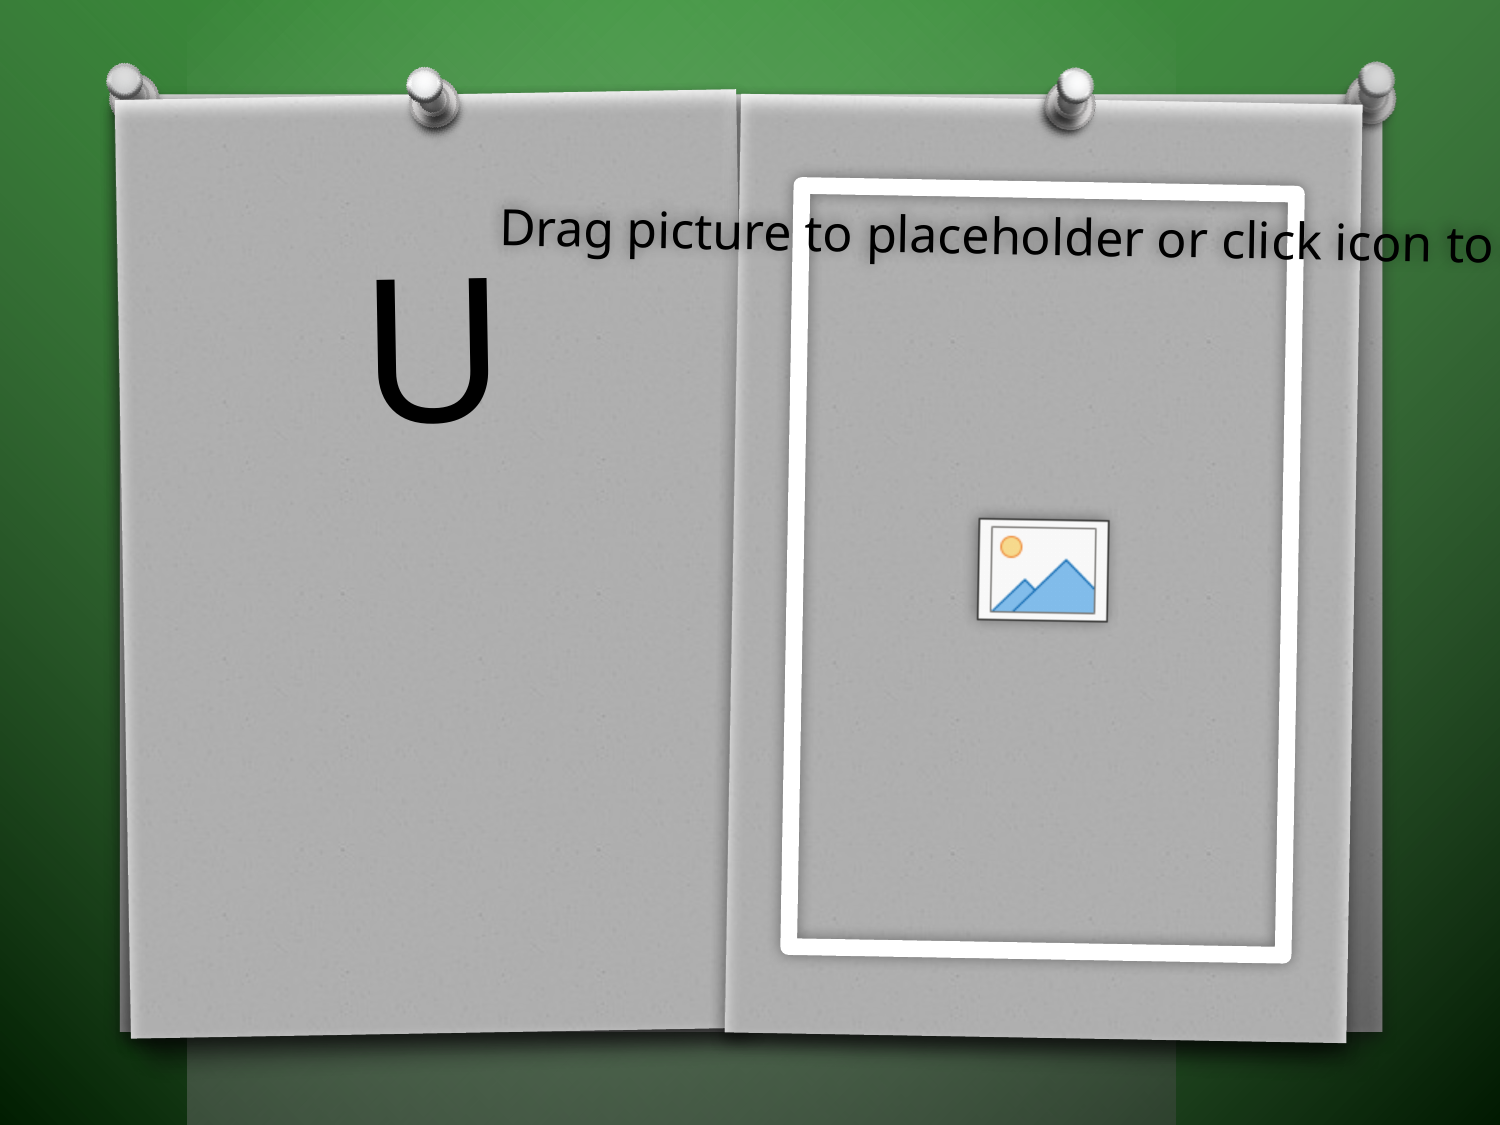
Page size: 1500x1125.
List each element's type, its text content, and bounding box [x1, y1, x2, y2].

picture [375, 33, 497, 157]
picture [1016, 41, 1138, 162]
picture [803, 197, 1282, 943]
title U [179, 222, 687, 475]
